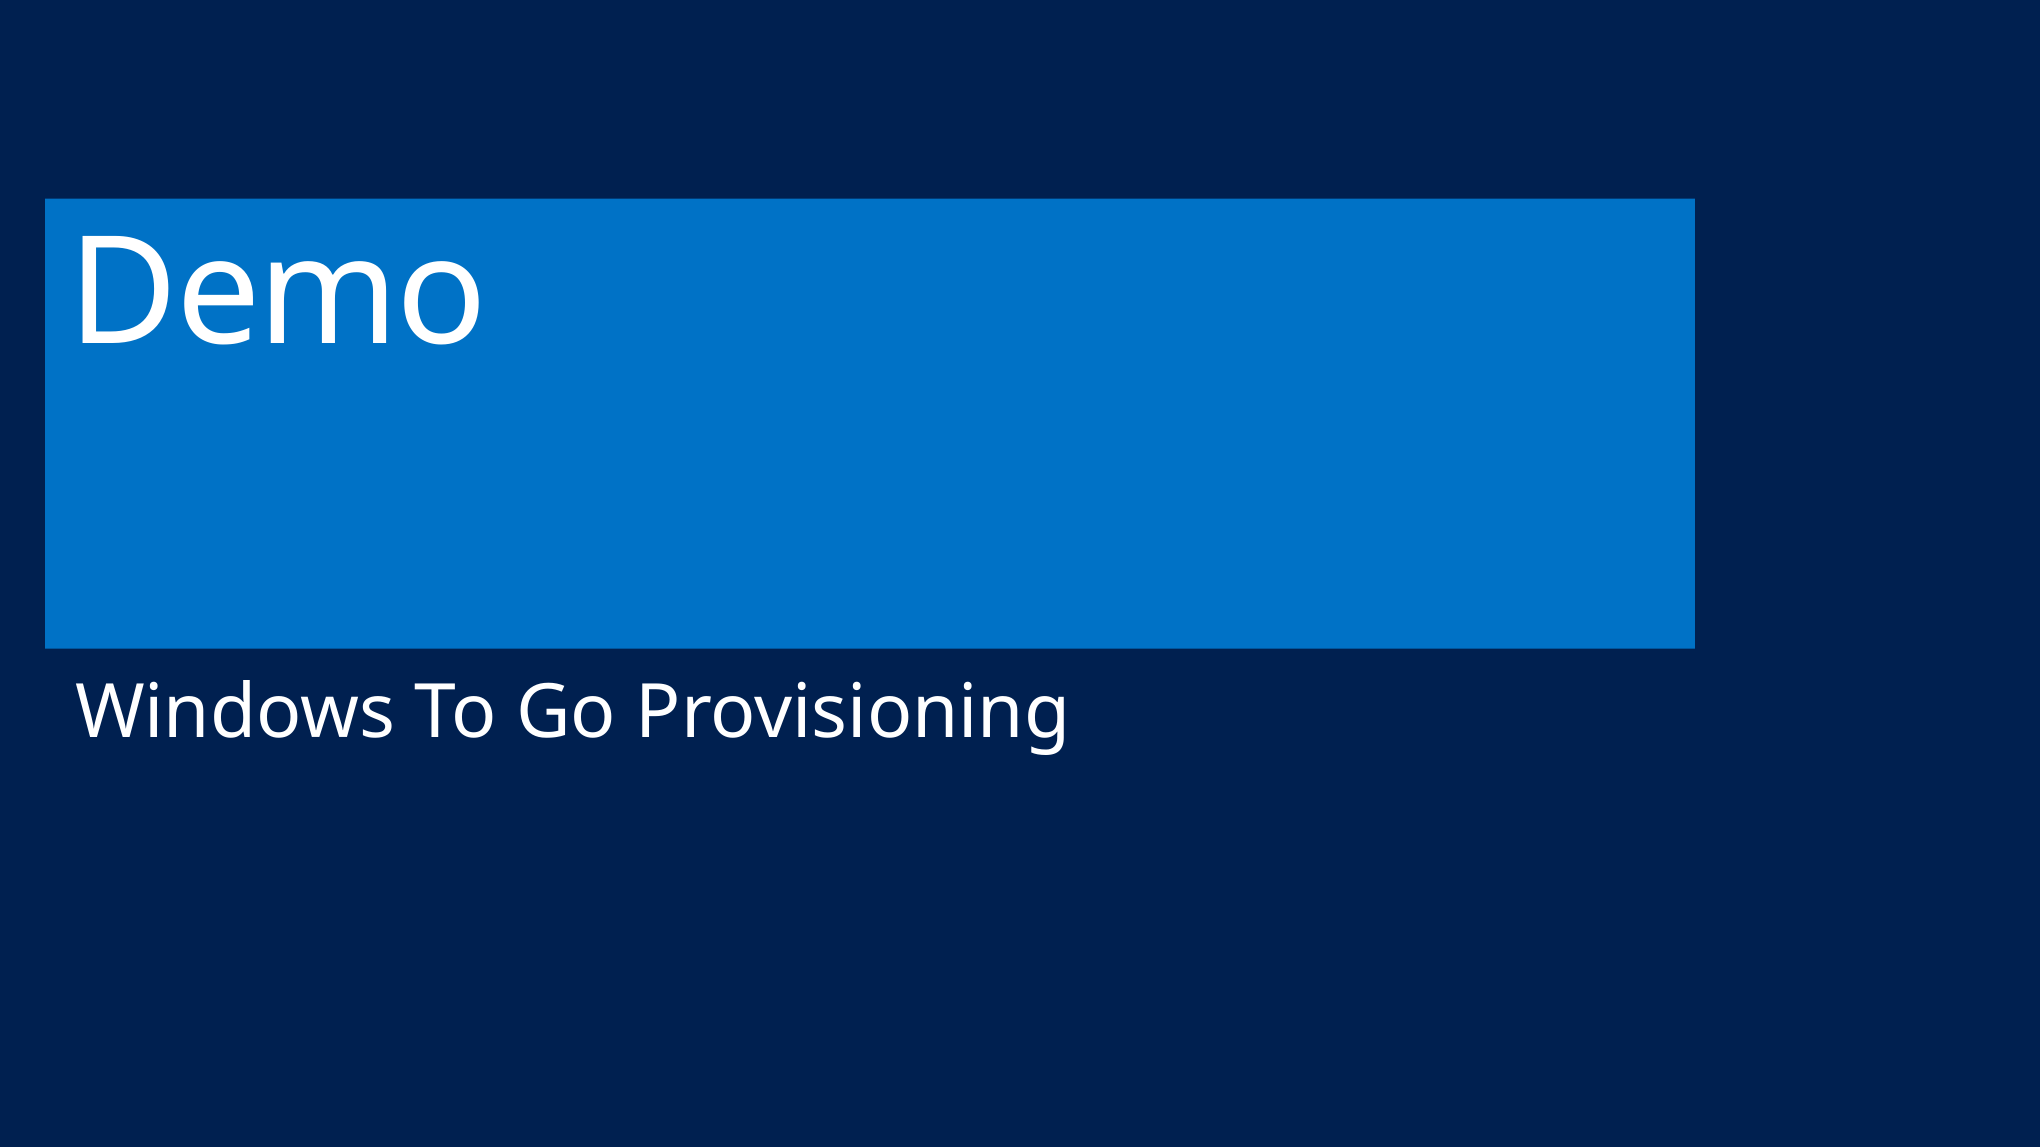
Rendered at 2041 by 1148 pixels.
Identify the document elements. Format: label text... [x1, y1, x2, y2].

list Windows To Go Provisioning [45, 648, 1696, 949]
title Demo [45, 198, 1695, 648]
